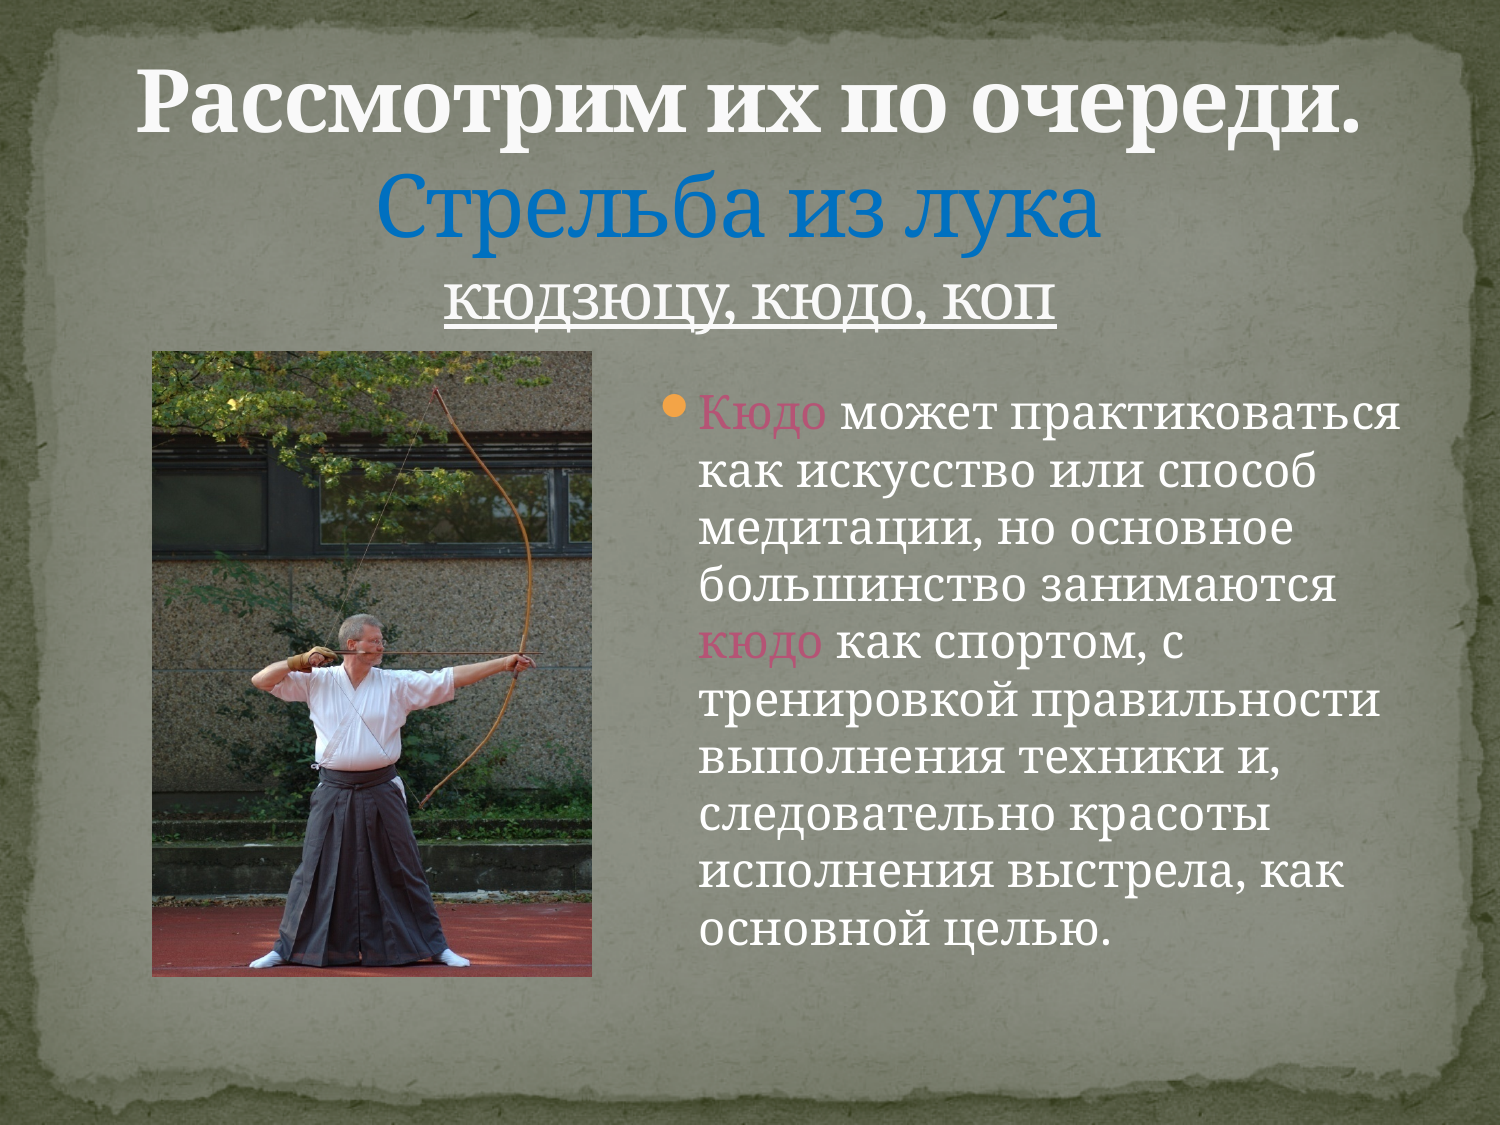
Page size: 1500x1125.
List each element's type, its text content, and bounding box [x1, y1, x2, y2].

title Рассмотрим их по очереди. Стрельба из лука кюдзюцу, кюдо, коп [74, 24, 1425, 340]
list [154, 353, 591, 975]
list Кюдо может практиковаться как искусство или способ медитации, но основное большинство занимаются кюдо как спортом, с тренировкой правильности выполнения техники и, следовательно красоты исполнения выстрела, как основной целью. [644, 375, 1429, 1000]
